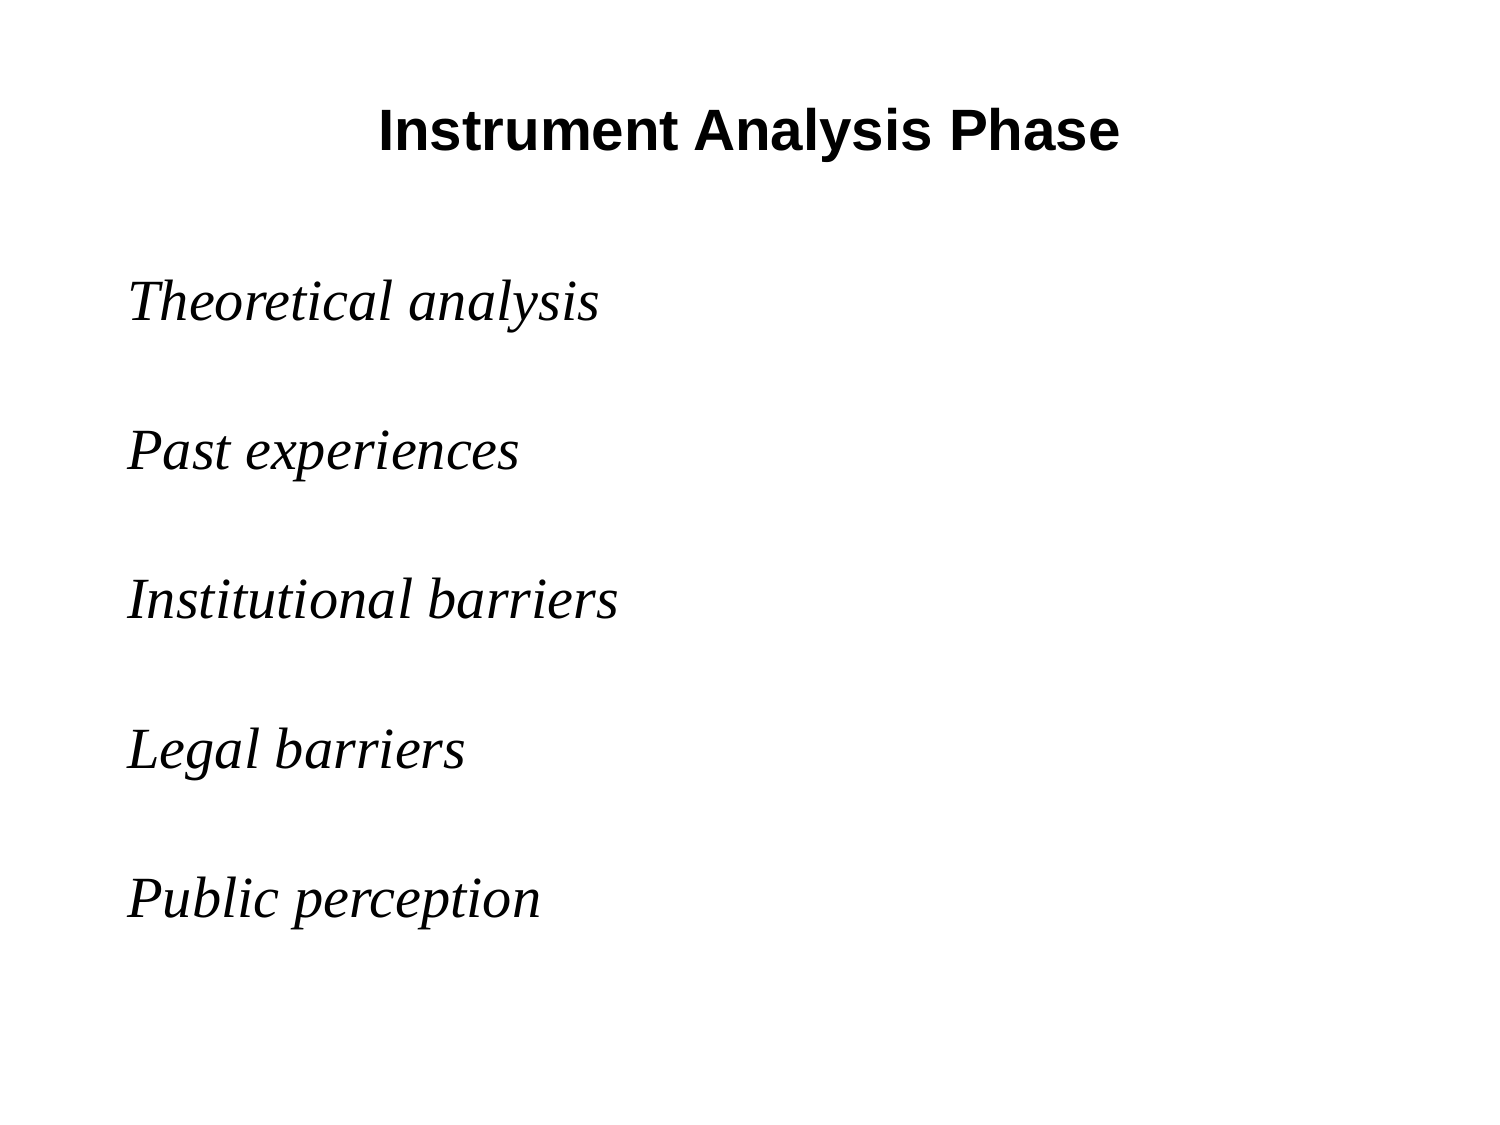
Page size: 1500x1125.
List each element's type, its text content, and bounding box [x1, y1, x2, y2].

list Theoretical analysis Past experiences Institutional barriers Legal barriers Public perception [112, 262, 1388, 1001]
title Instrument Analysis Phase [112, 99, 1388, 226]
